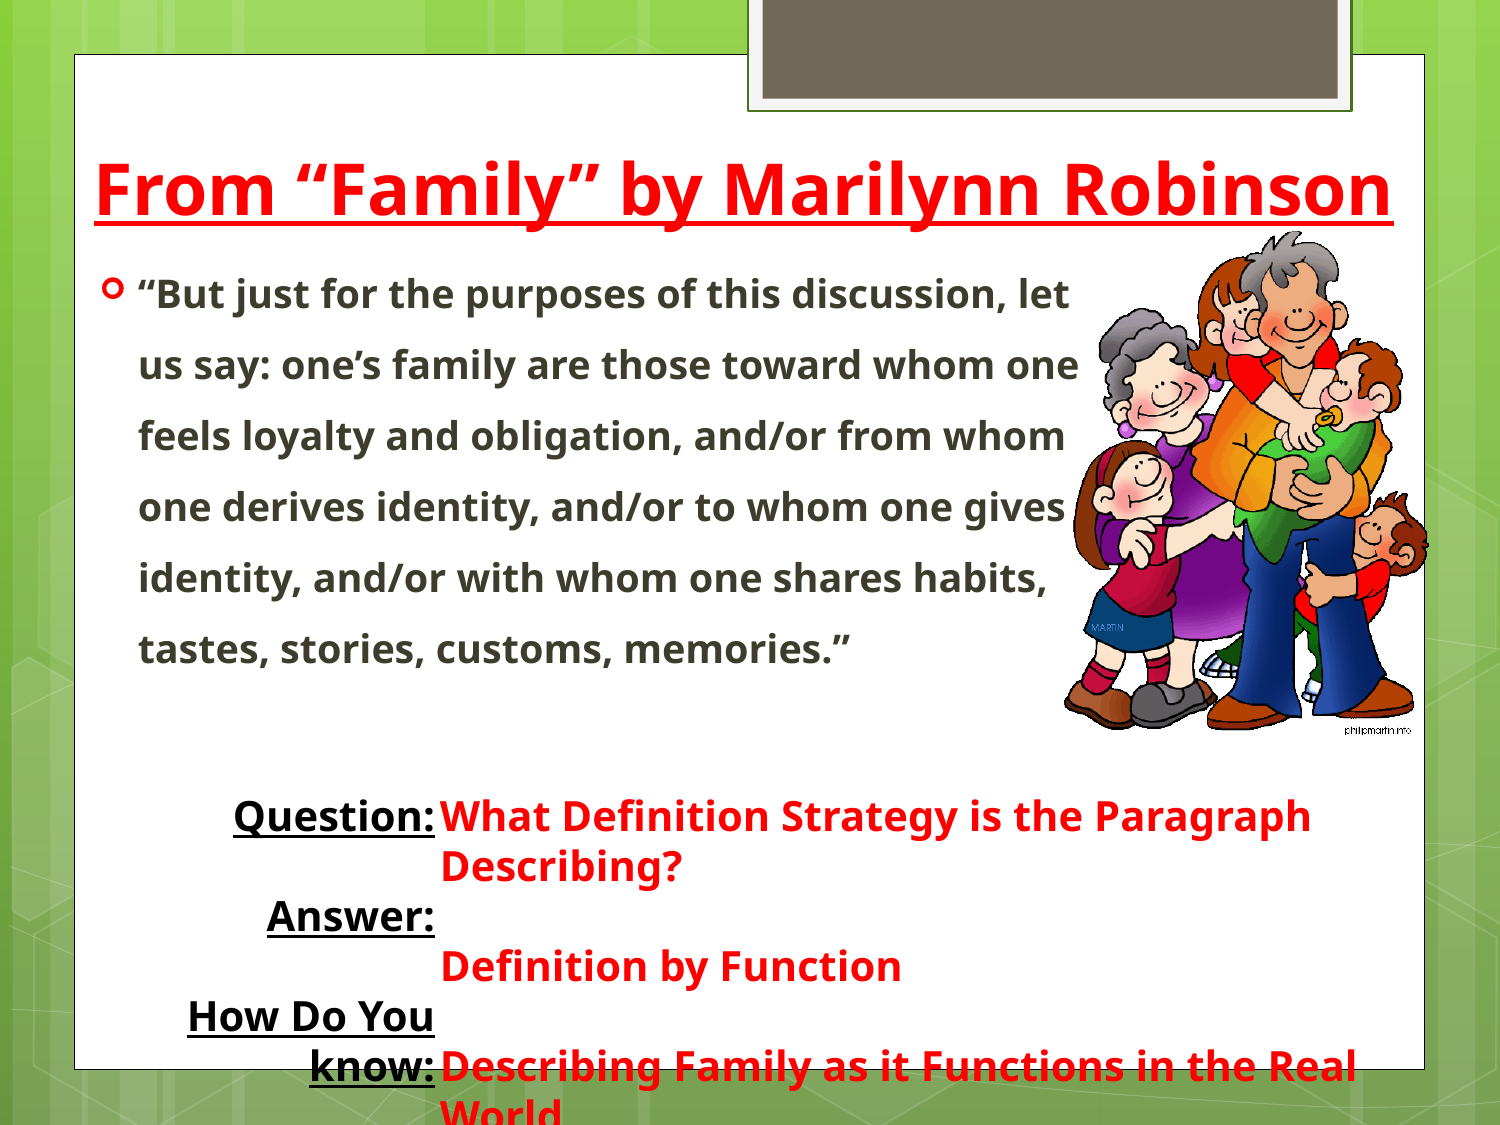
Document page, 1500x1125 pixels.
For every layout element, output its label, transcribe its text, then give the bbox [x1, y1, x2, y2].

text_box What Definition Strategy is the Paragraph Describing? Definition by Function Describing Family as it Functions in the Real World [424, 782, 1400, 1125]
title From “Family” by Marilynn Robinson [75, 50, 1413, 237]
text_box Question: Answer: How Do You know: [74, 782, 450, 1098]
list “But just for the purposes of this discussion, let us say: one’s family are those toward whom one feels loyalty and obligation, and/or from whom one derives identity, and/or to whom one gives identity, and/or with whom one shares habits, tastes, stories, customs, memories.” [75, 237, 1100, 750]
picture [1049, 224, 1451, 738]
